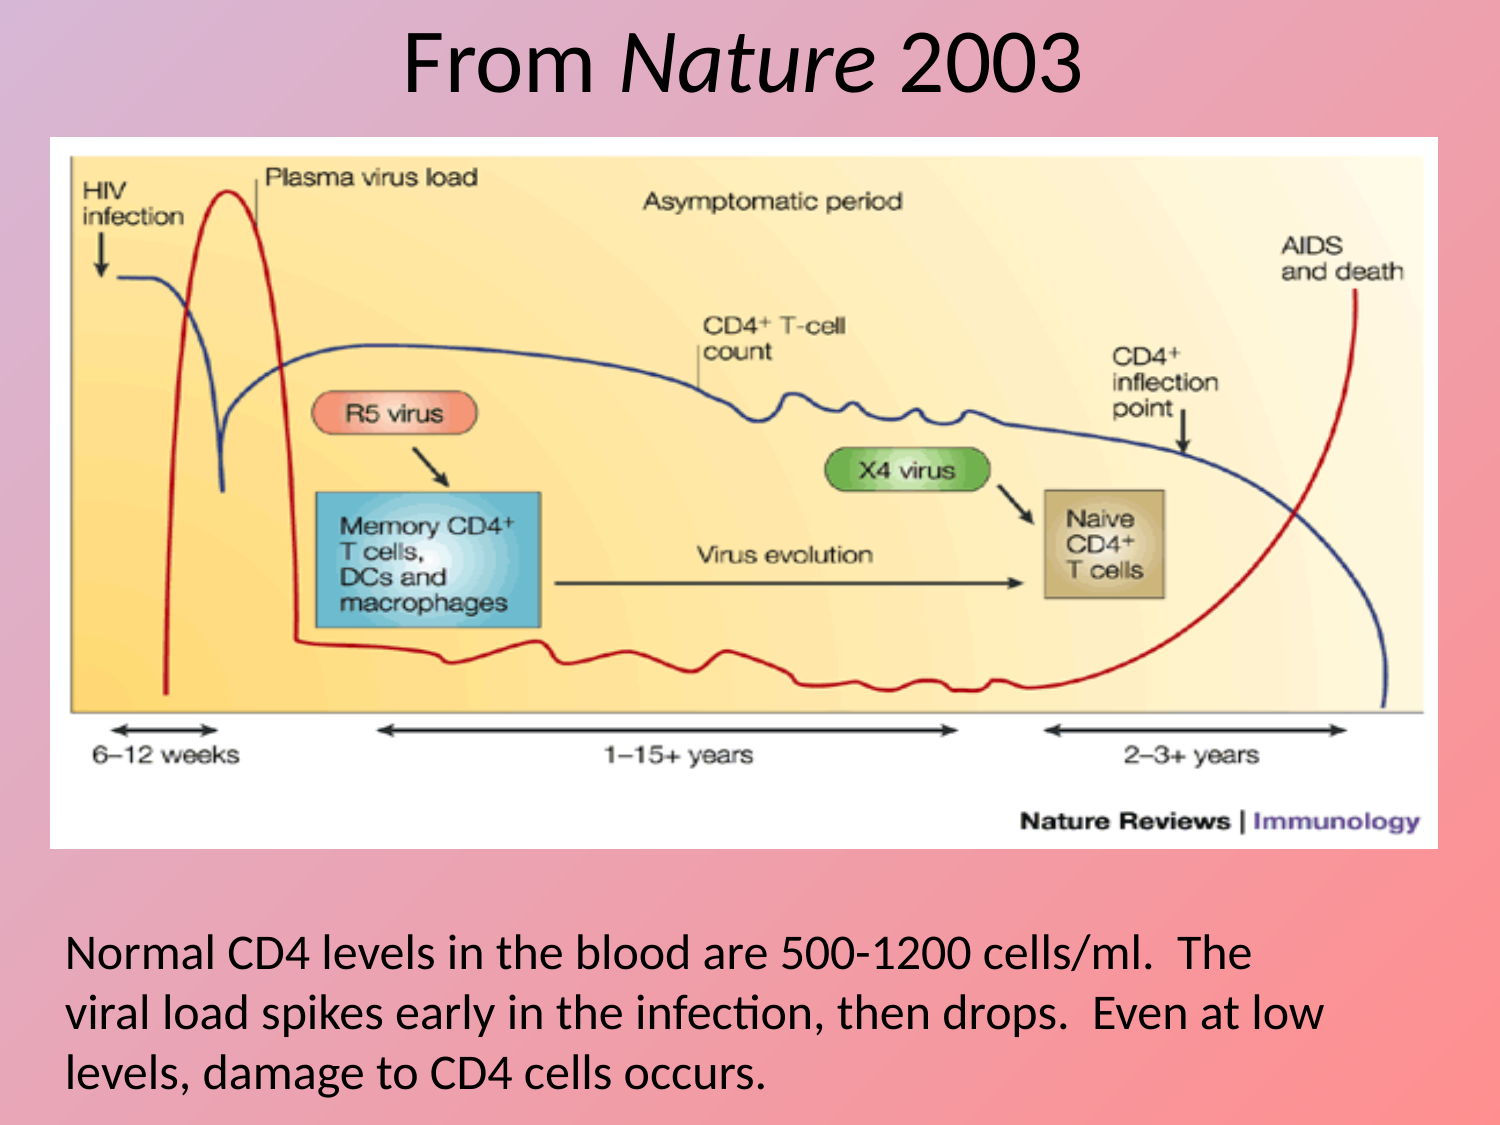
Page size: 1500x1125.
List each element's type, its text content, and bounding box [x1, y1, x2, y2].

picture [49, 137, 1438, 849]
text_box Normal CD4 levels in the blood are 500-1200 cells/ml. The viral load spikes early in the infection, then drops. Even at low levels, damage to CD4 cells occurs. [50, 912, 1363, 1108]
title From Nature 2003 [68, 0, 1419, 135]
